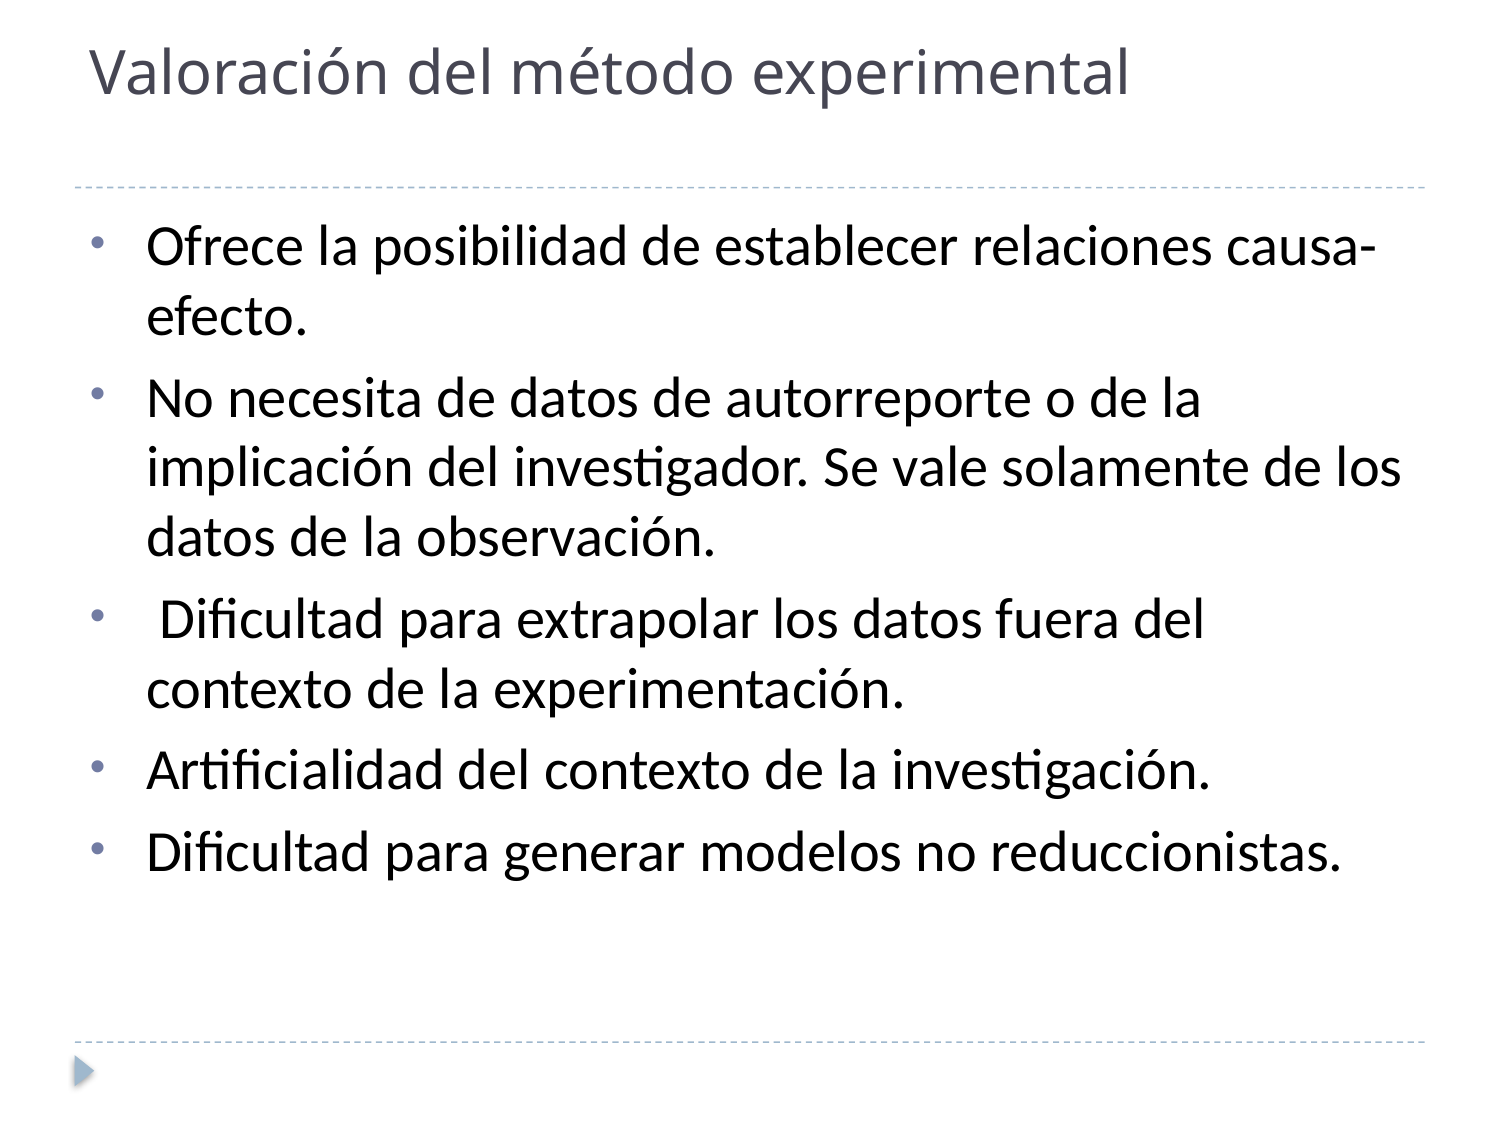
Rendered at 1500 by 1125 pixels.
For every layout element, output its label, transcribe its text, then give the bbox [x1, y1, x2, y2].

list Ofrece la posibilidad de establecer relaciones causa-efecto. No necesita de datos de autorreporte o de la implicación del investigador. Se vale solamente de los datos de la observación. Dificultad para extrapolar los datos fuera del contexto de la experimentación. Artificialidad del contexto de la investigación. Dificultad para generar modelos no reduccionistas. [75, 200, 1425, 1010]
title Valoración del método experimental [75, 24, 1425, 188]
